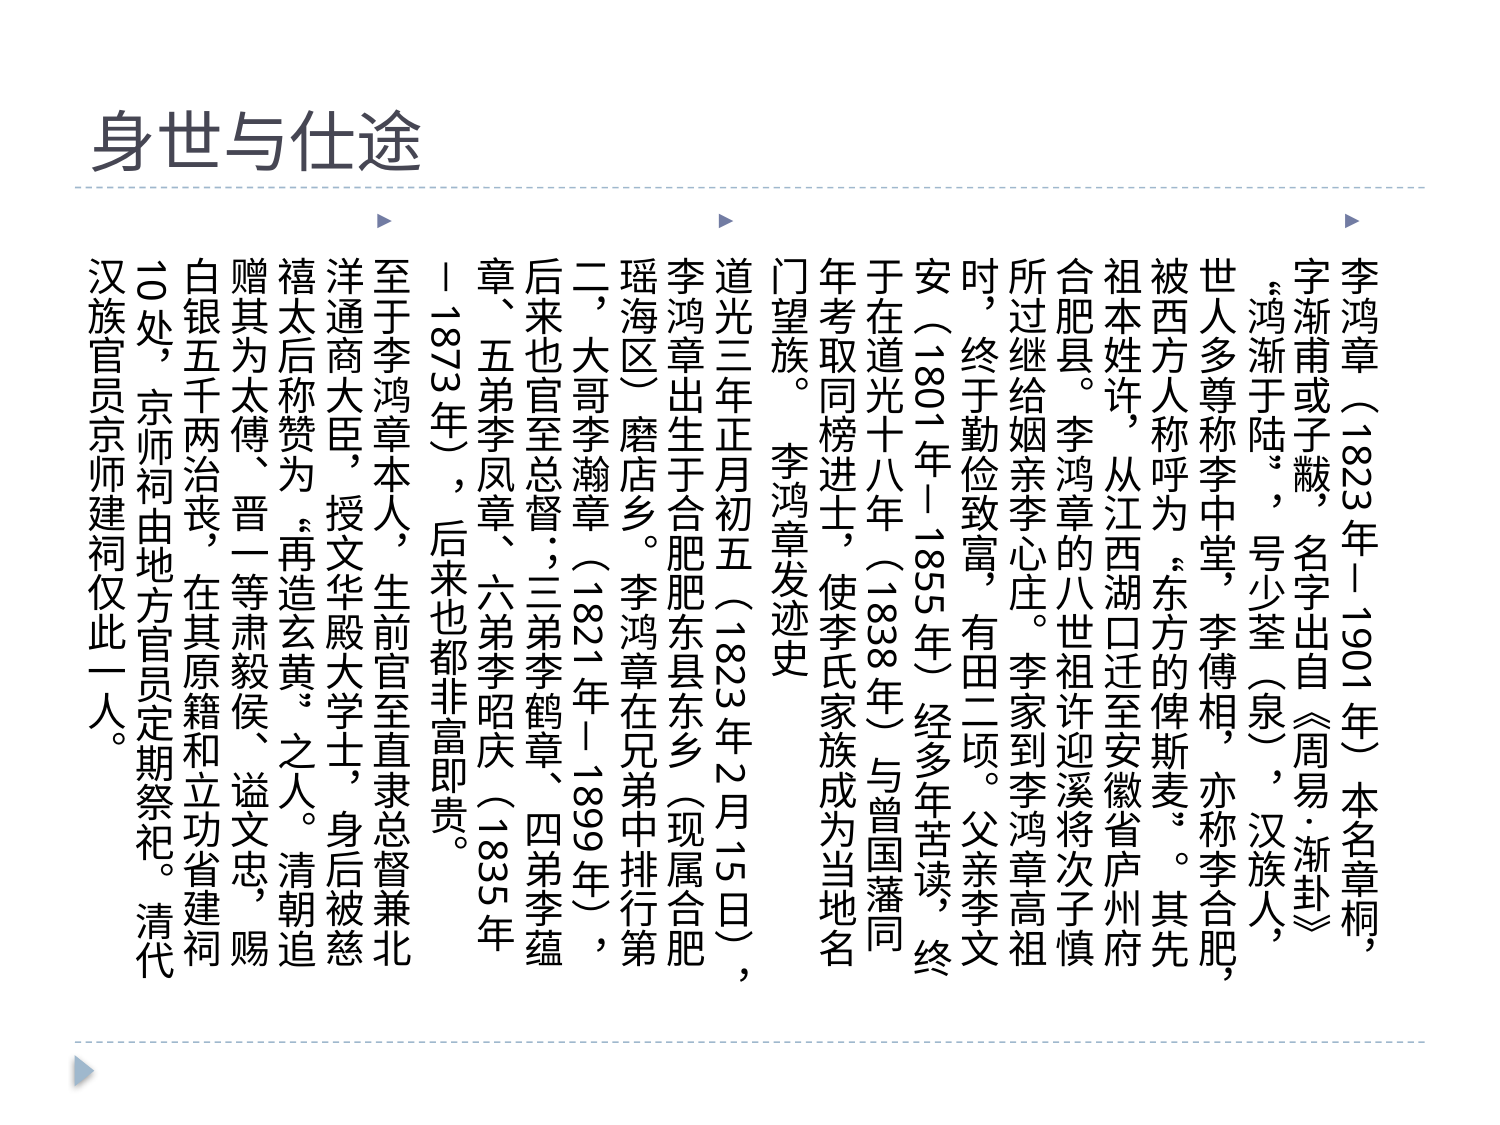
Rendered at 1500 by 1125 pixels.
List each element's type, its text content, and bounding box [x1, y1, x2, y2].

title 身世与仕途 [75, 24, 1425, 188]
list 李鸿章（1823年－1901年）本名章桐，字渐甫或子黻，名字出自《周易·渐卦》“鸿渐于陆”，号少荃（泉），汉族人，世人多尊称李中堂，李傅相，亦称李合肥，被西方人称呼为“东方的俾斯麦”。其先祖本姓许，从江西湖口迁至安徽省庐州府合肥县。李鸿章的八世祖许迎溪将次子慎所过继给姻亲李心庄。李家到李鸿章高祖时，终于勤俭致富，有田二顷。父亲李文安（1801年－1855年）经多年苦读，终于在道光十八年（1838年）与曾国藩同年考取同榜进士，使李氏家族成为当地名门望族。 李鸿章发迹史 道光三年正月初五（1823年2月15日），李鸿章出生于合肥肥东县东乡（现属合肥瑶海区）磨店乡。李鸿章在兄弟中排行第二，大哥李瀚章（1821年－1899年），后来也官至总督；三弟李鹤章、四弟李蕴章、五弟李凤章、六弟李昭庆（1835年－1873年），后来也都非富即贵。 至于李鸿章本人，生前官至直隶总督兼北洋通商大臣，授文华殿大学士，身后被慈禧太后称赞为“再造玄黄”之人。清朝追赠其为太傅、晋一等肃毅侯、谥文忠，赐白银五千两治丧，在其原籍和立功省建祠10处，京师祠由地方官员定期祭祀。清代汉族官员京师建祠仅此一人。 [75, 200, 1425, 1006]
